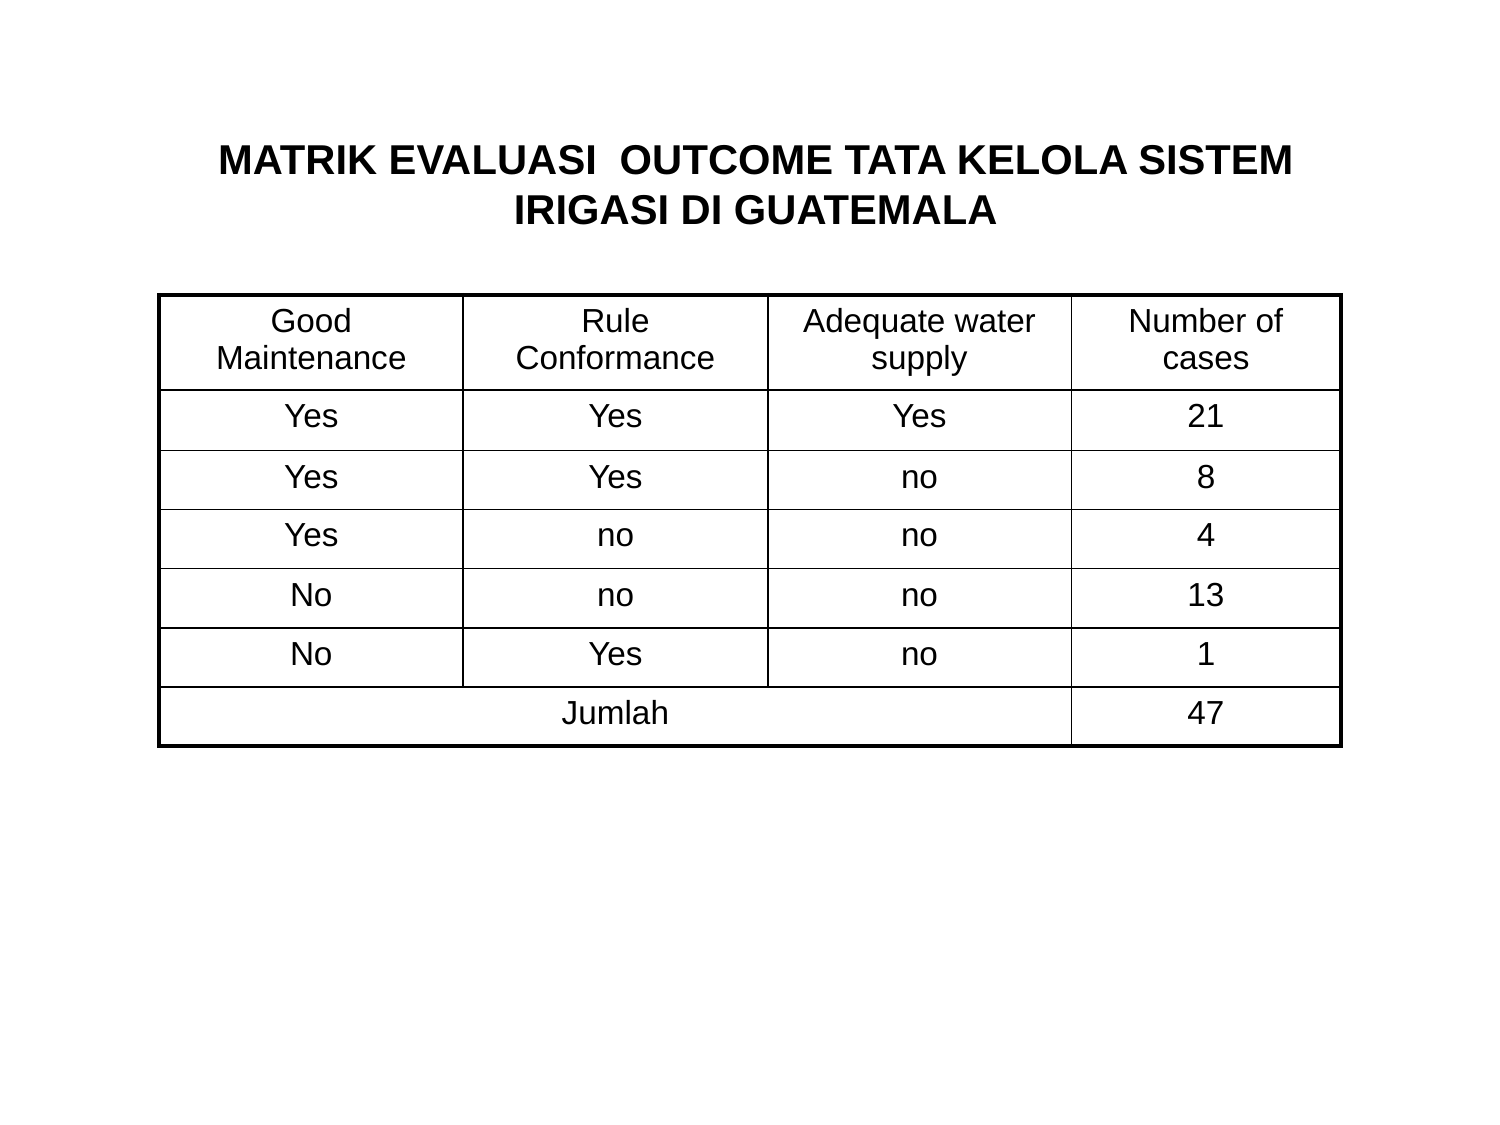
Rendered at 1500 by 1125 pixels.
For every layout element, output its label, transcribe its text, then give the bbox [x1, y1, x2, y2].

table_cell Yes [769, 391, 1071, 450]
table_cell Yes [464, 451, 767, 509]
table_header Rule Conformance [464, 297, 767, 389]
table_cell 13 [1072, 569, 1339, 627]
table_cell 8 [1072, 451, 1339, 509]
table_cell Yes [161, 510, 462, 568]
table_header Good Maintenance [161, 297, 462, 389]
table_cell no [464, 569, 767, 627]
table_header Number of cases [1072, 297, 1339, 389]
table_cell no [769, 510, 1071, 568]
table_cell no [769, 569, 1071, 627]
table_cell Yes [161, 451, 462, 509]
table_cell 4 [1072, 510, 1339, 568]
table_cell no [769, 629, 1071, 686]
table_cell Yes [161, 391, 462, 450]
table_cell 21 [1072, 391, 1339, 450]
table_cell Yes [464, 391, 767, 450]
table_cell No [161, 569, 462, 627]
text_box MATRIK EVALUASI OUTCOME TATA KELOLA SISTEM IRIGASI DI GUATEMALA [171, 125, 1341, 241]
table_cell Yes [464, 629, 767, 686]
table_cell no [464, 510, 767, 568]
table_cell no [769, 451, 1071, 509]
table_cell 47 [1072, 688, 1339, 744]
table_cell Jumlah [161, 688, 1071, 744]
table_cell No [161, 629, 462, 686]
table_cell 1 [1072, 629, 1339, 686]
table_header Adequate water supply [769, 297, 1071, 389]
